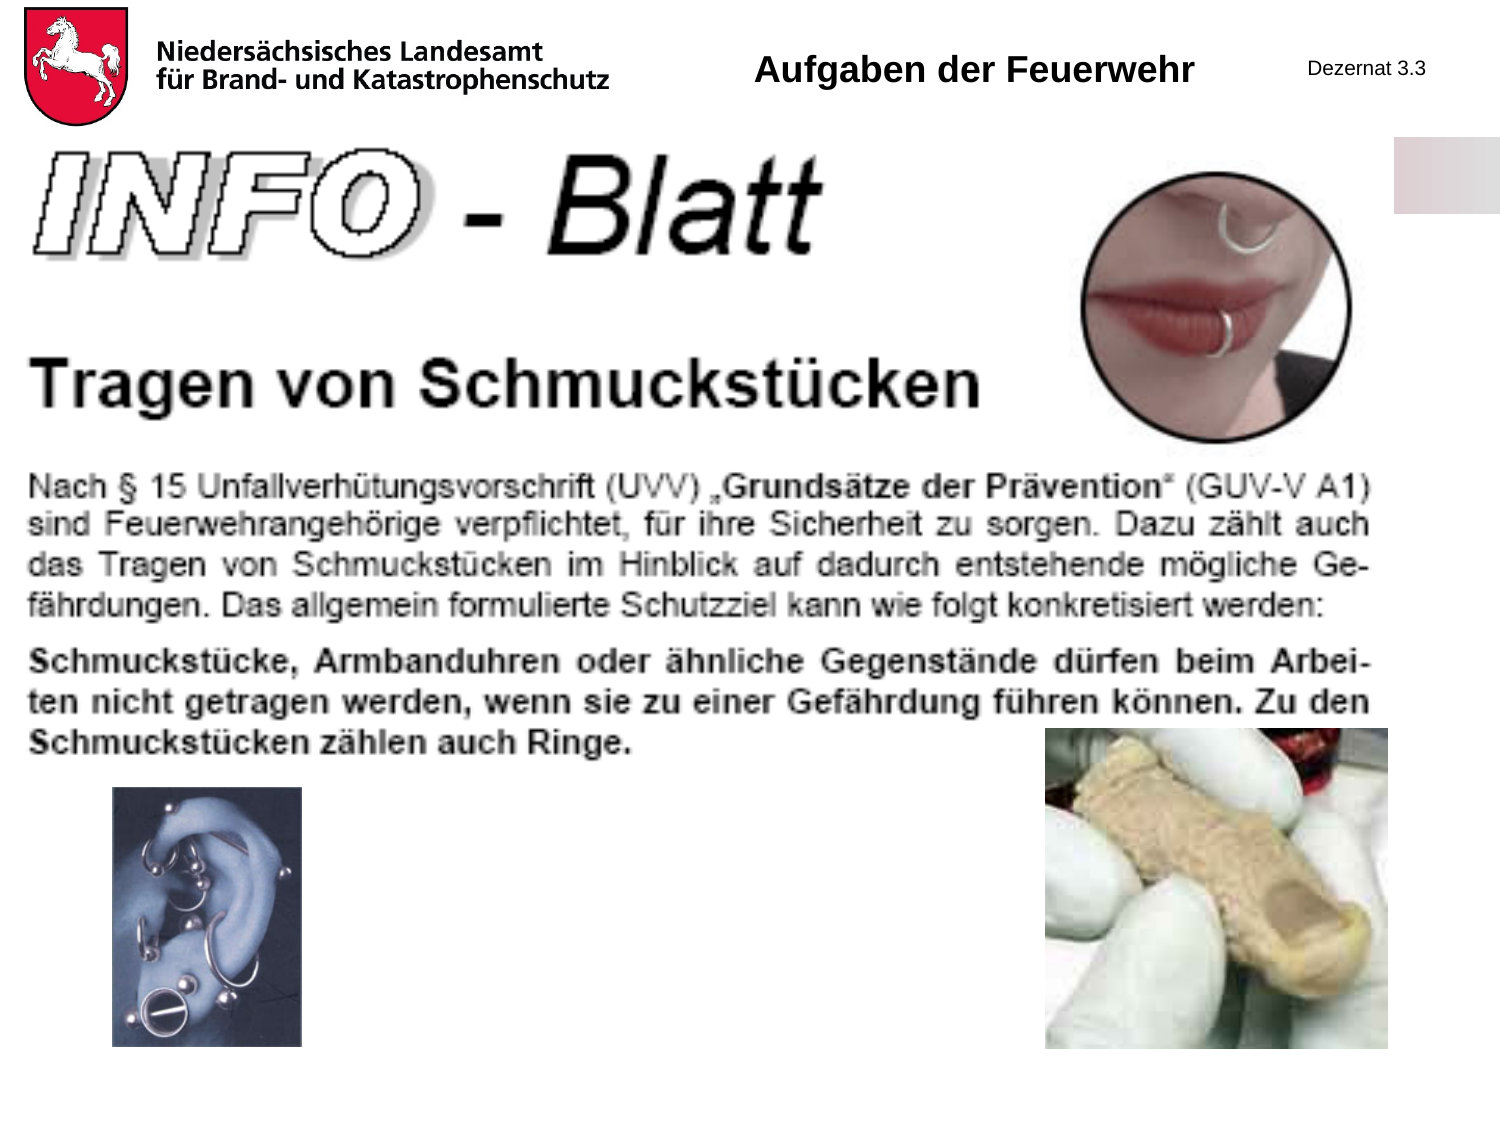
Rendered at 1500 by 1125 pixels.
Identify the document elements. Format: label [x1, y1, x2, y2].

picture [0, 137, 1394, 1049]
picture [24, 7, 609, 127]
picture [112, 787, 302, 1047]
